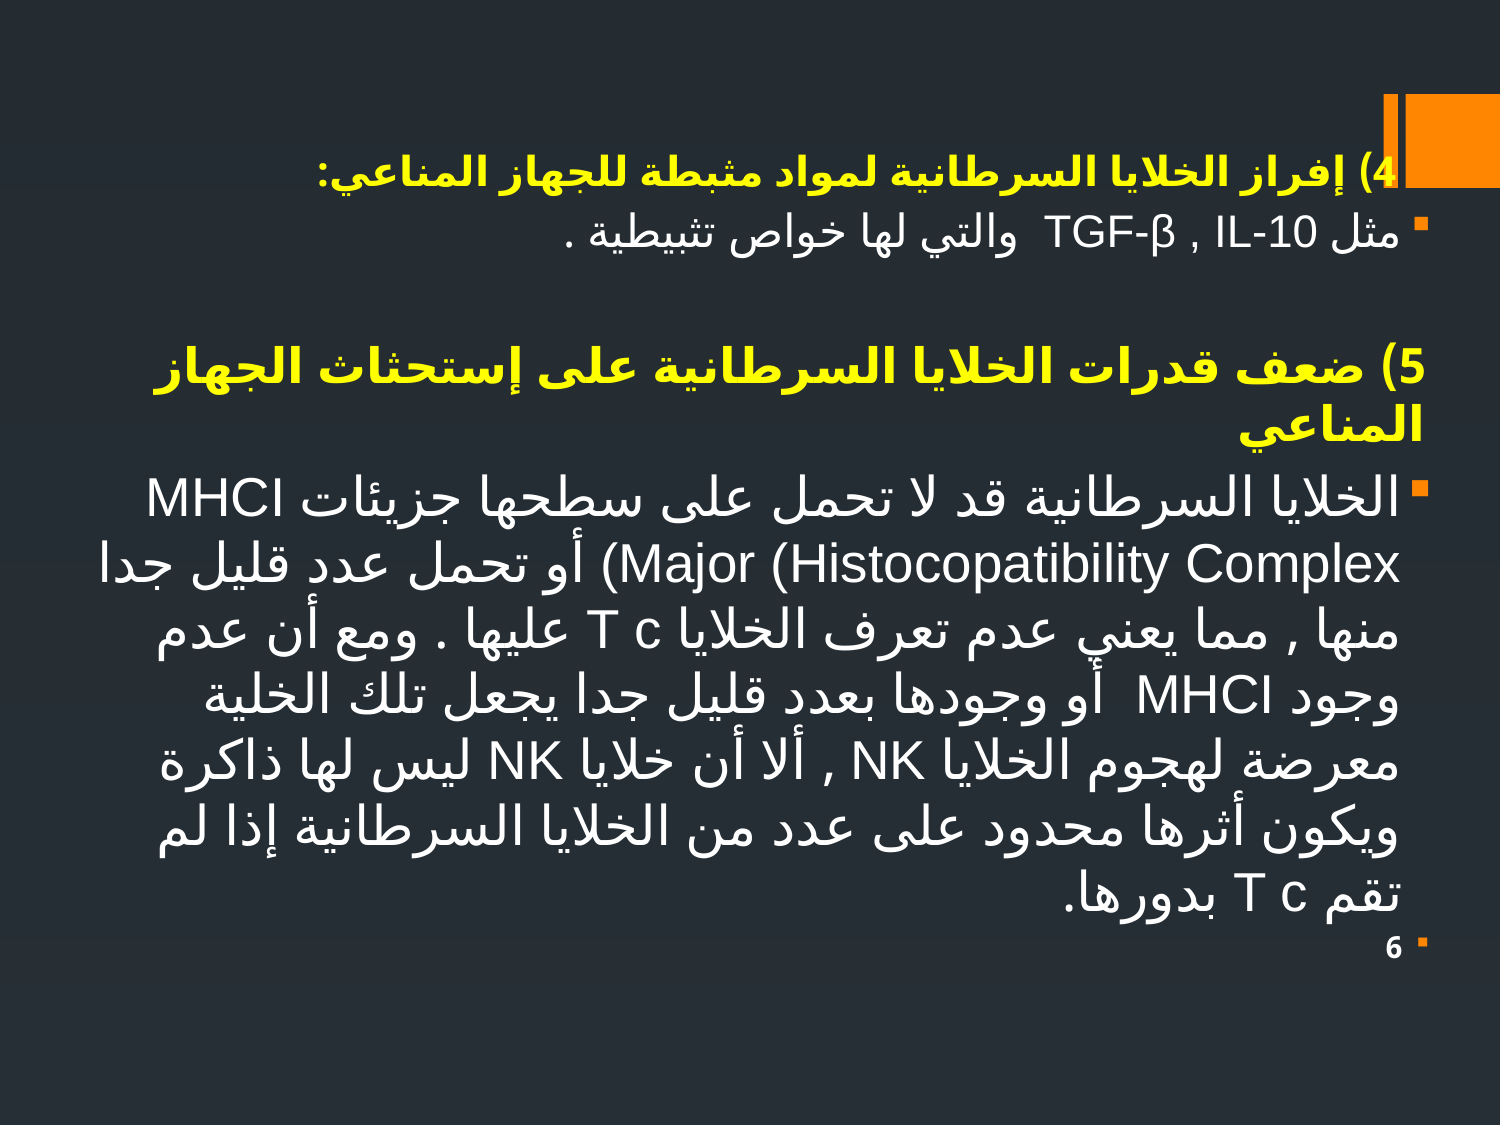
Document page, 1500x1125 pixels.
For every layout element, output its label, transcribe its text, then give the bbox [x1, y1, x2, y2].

title 4) إفراز الخلايا السرطانية لمواد مثبطة للجهاز المناعي: [0, 137, 1412, 258]
list مثل TGF-β , IL-10 والتي لها خواص تثبيطية . 5) ضعف قدرات الخلايا السرطانية على إستحثاث الجهاز المناعي الخلايا السرطانية قد لا تحمل على سطحها جزيئات MHCI (Major (Histocopatibility Complex أو تحمل عدد قليل جدا منها , مما يعني عدم تعرف الخلايا T c عليها . ومع أن عدم وجود MHCI أو وجودها بعدد قليل جدا يجعل تلك الخلية معرضة لهجوم الخلايا NK , ألا أن خلايا NK ليس لها ذاكرة ويكون أثرها محدود على عدد من الخلايا السرطانية إذا لم تقم T c بدورها. 6 [76, 149, 1447, 976]
